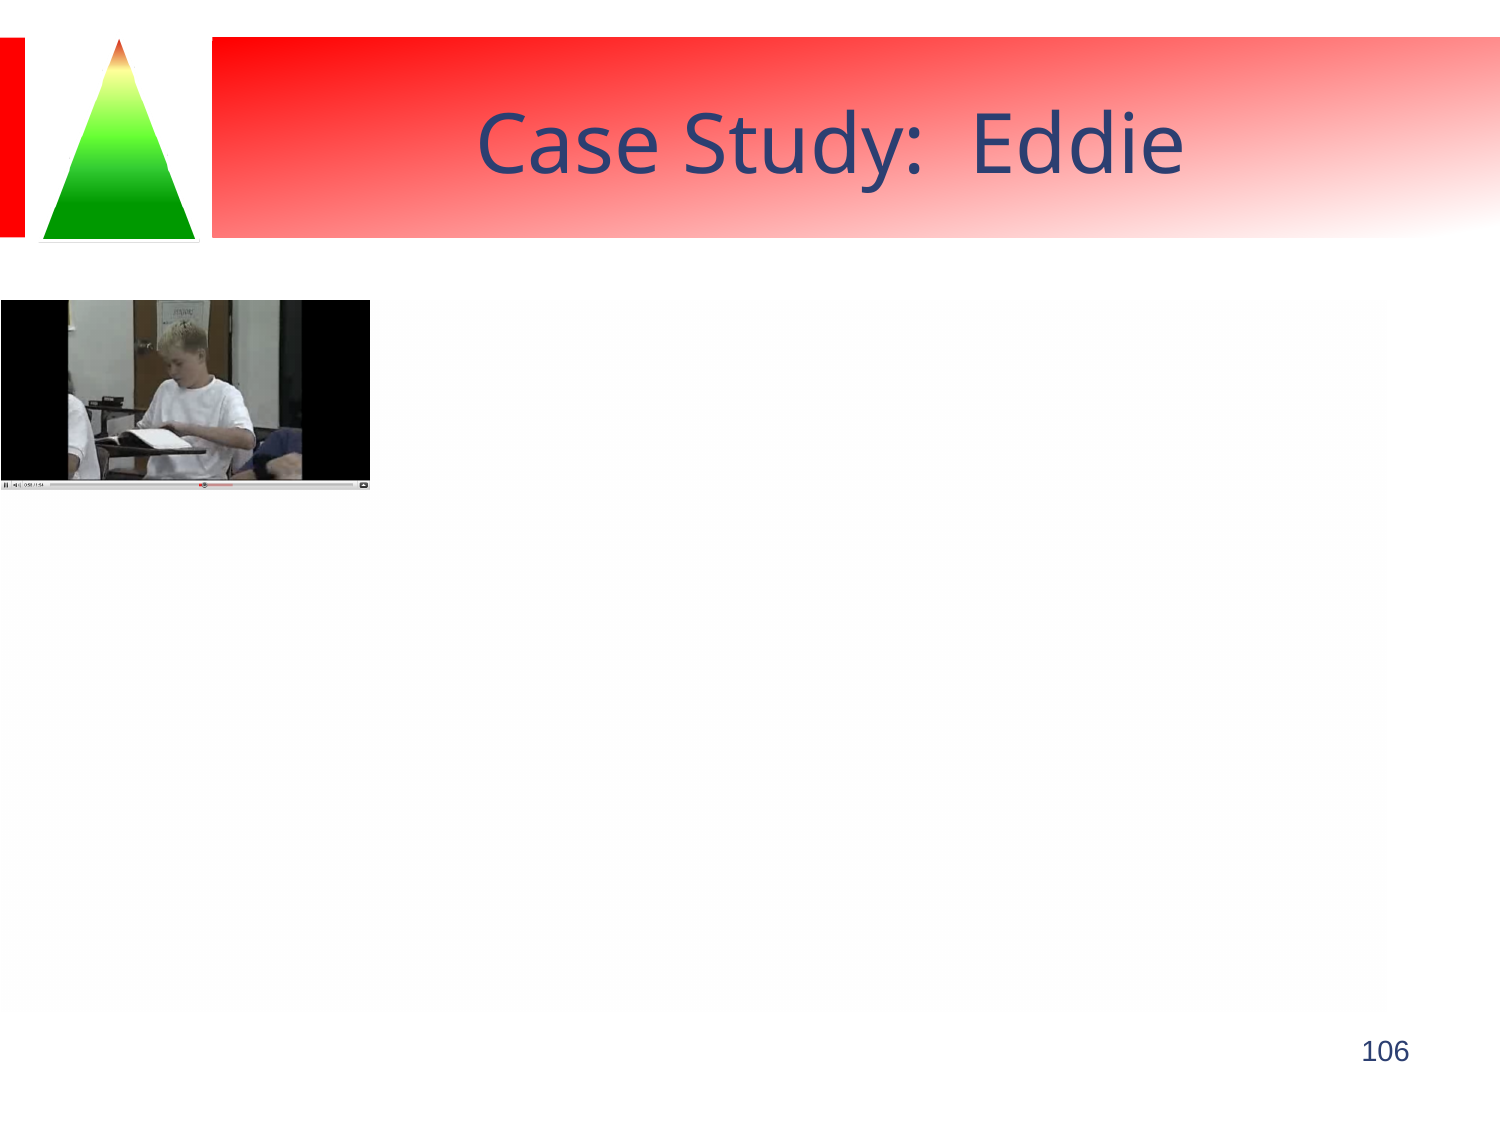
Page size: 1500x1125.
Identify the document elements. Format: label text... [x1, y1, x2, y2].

title Case Study: Eddie [237, 37, 1426, 243]
slide_number 106 [1074, 1024, 1426, 1103]
picture [1, 300, 1387, 1012]
picture [37, 30, 200, 243]
